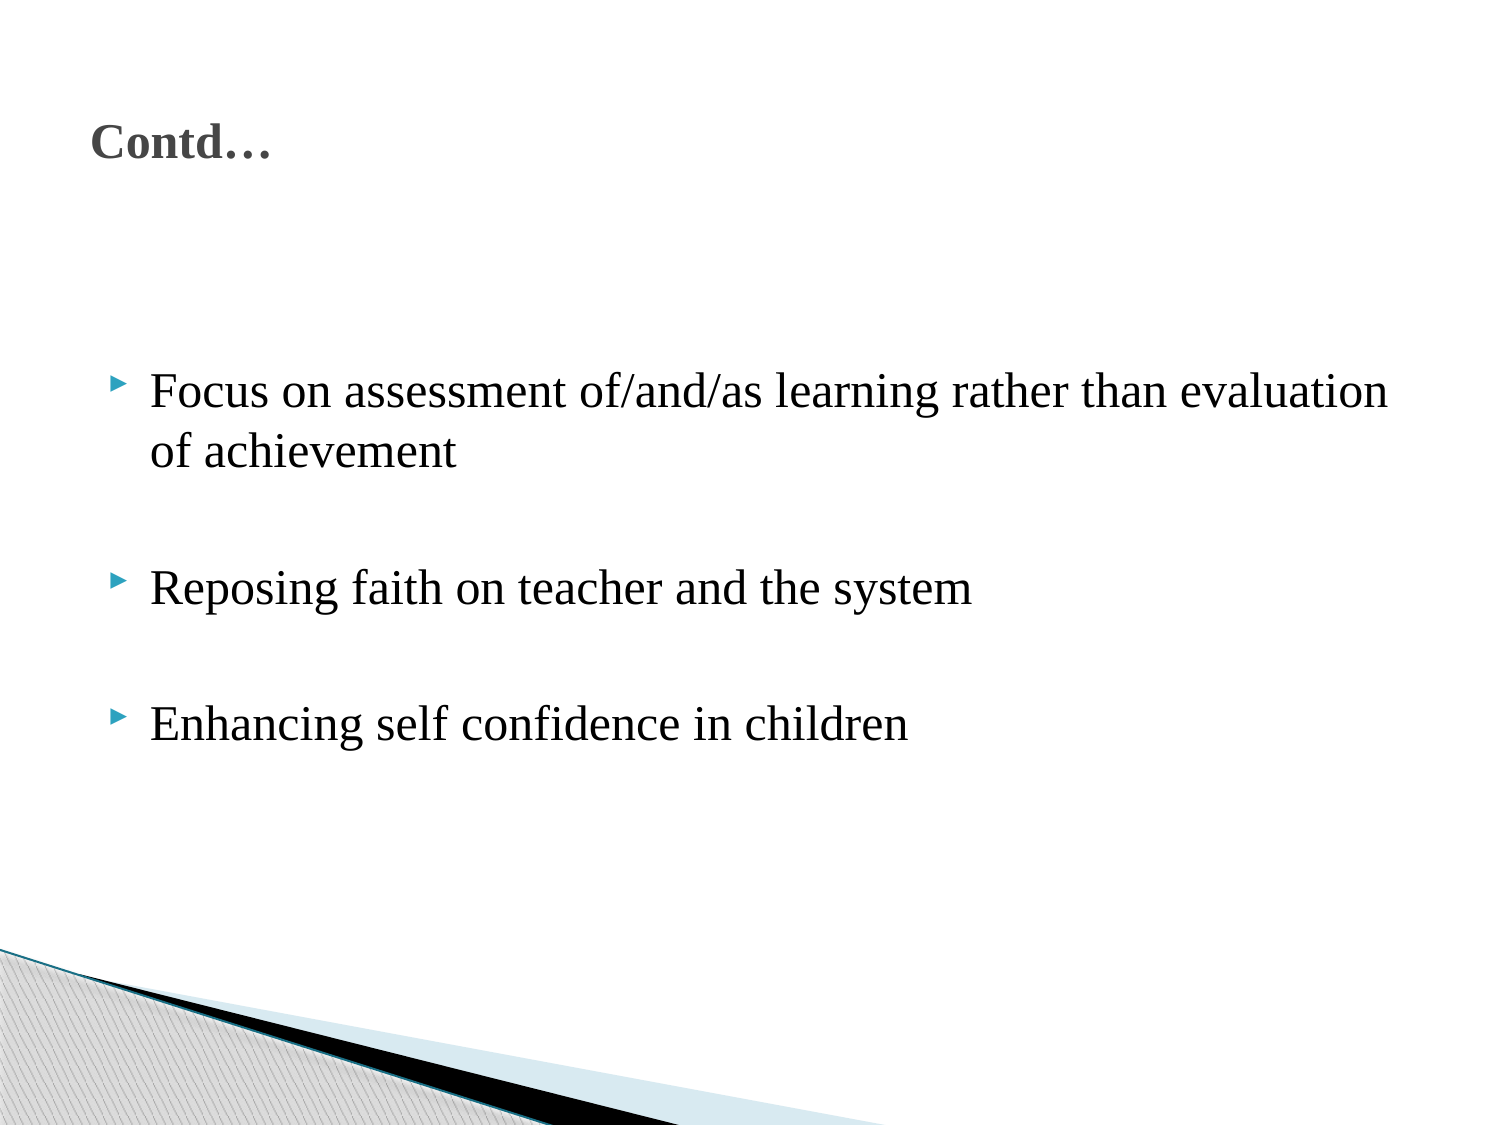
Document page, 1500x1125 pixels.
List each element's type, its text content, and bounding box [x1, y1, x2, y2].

list Focus on assessment of/and/as learning rather than evaluation of achievement Reposing faith on teacher and the system Enhancing self confidence in children [75, 350, 1425, 986]
title Contd… [75, 45, 1425, 233]
